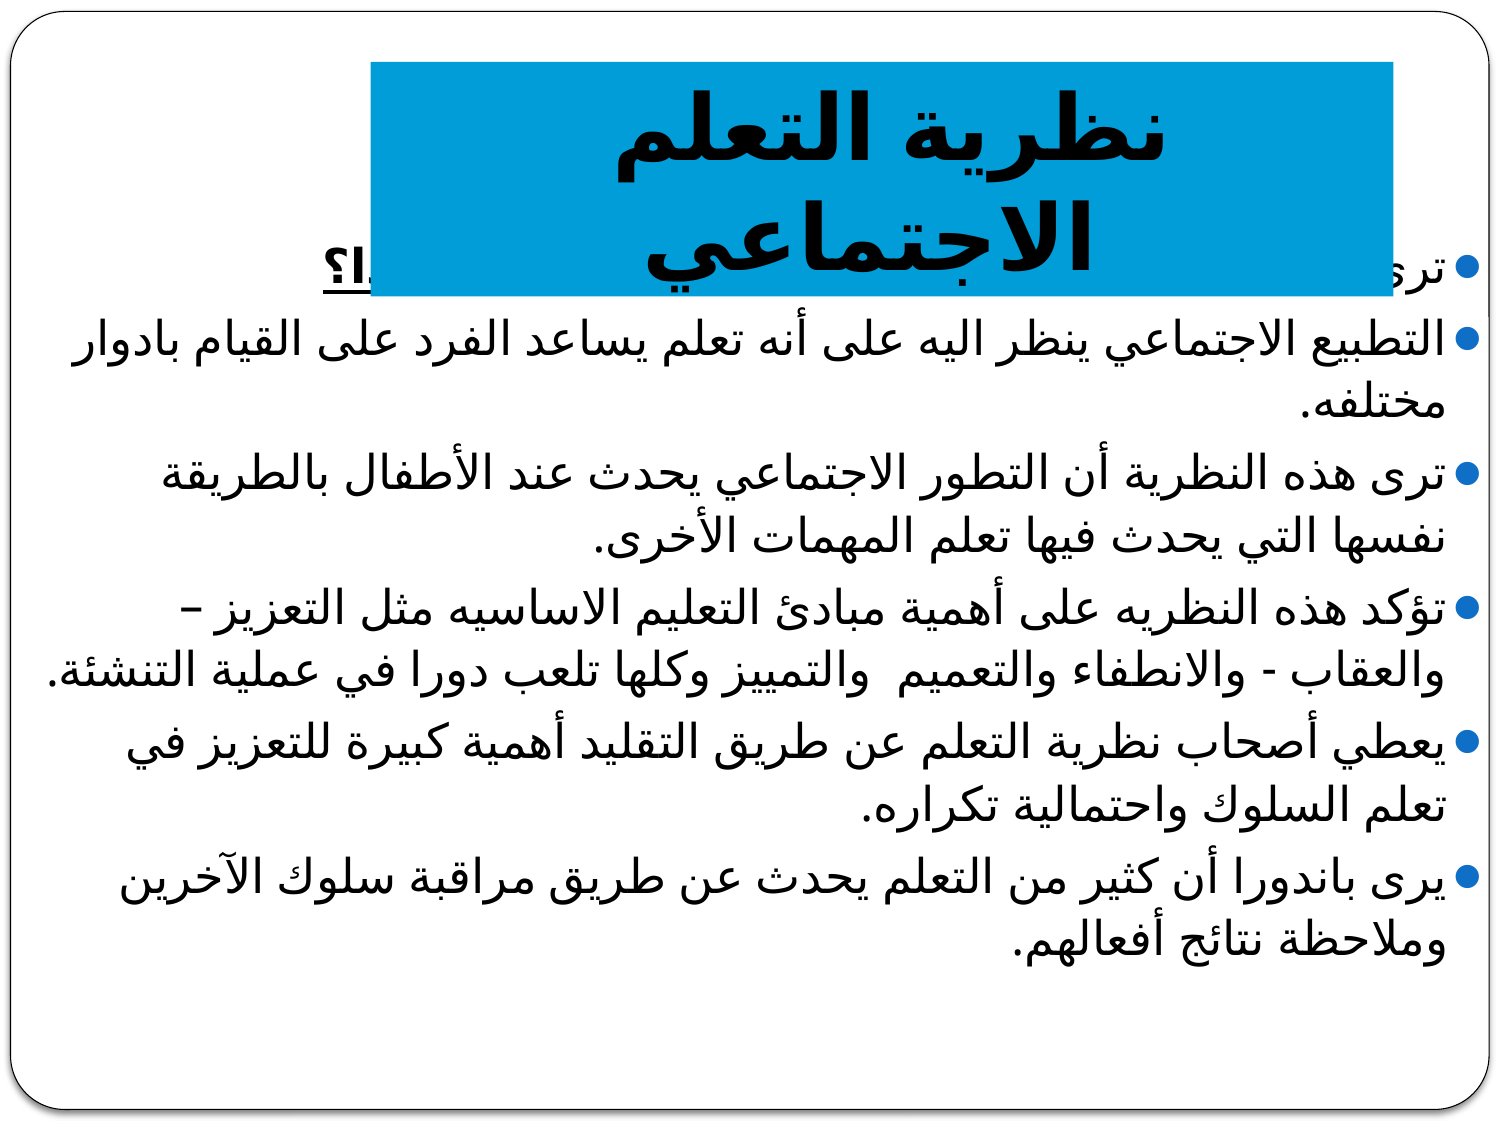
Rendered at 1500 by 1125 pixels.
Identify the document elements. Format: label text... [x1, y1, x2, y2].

text_box نظرية التعلم الاجتماعي [370, 61, 1394, 297]
list ترى هذه النظرية أن التنشئة الاجتماعية عملية تعلم لماذا؟ التطبيع الاجتماعي ينظر اليه على أنه تعلم يساعد الفرد على القيام بادوار مختلفه. ترى هذه النظرية أن التطور الاجتماعي يحدث عند الأطفال بالطريقة نفسها التي يحدث فيها تعلم المهمات الأخرى. تؤكد هذه النظريه على أهمية مبادئ التعليم الاساسيه مثل التعزيز – والعقاب - والانطفاء والتعميم والتمييز وكلها تلعب دورا في عملية التنشئة. يعطي أصحاب نظرية التعلم عن طريق التقليد أهمية كبيرة للتعزيز في تعلم السلوك واحتمالية تكراره. يرى باندورا أن كثير من التعلم يحدث عن طريق مراقبة سلوك الآخرين وملاحظة نتائج أفعالهم. [30, 233, 1500, 1033]
